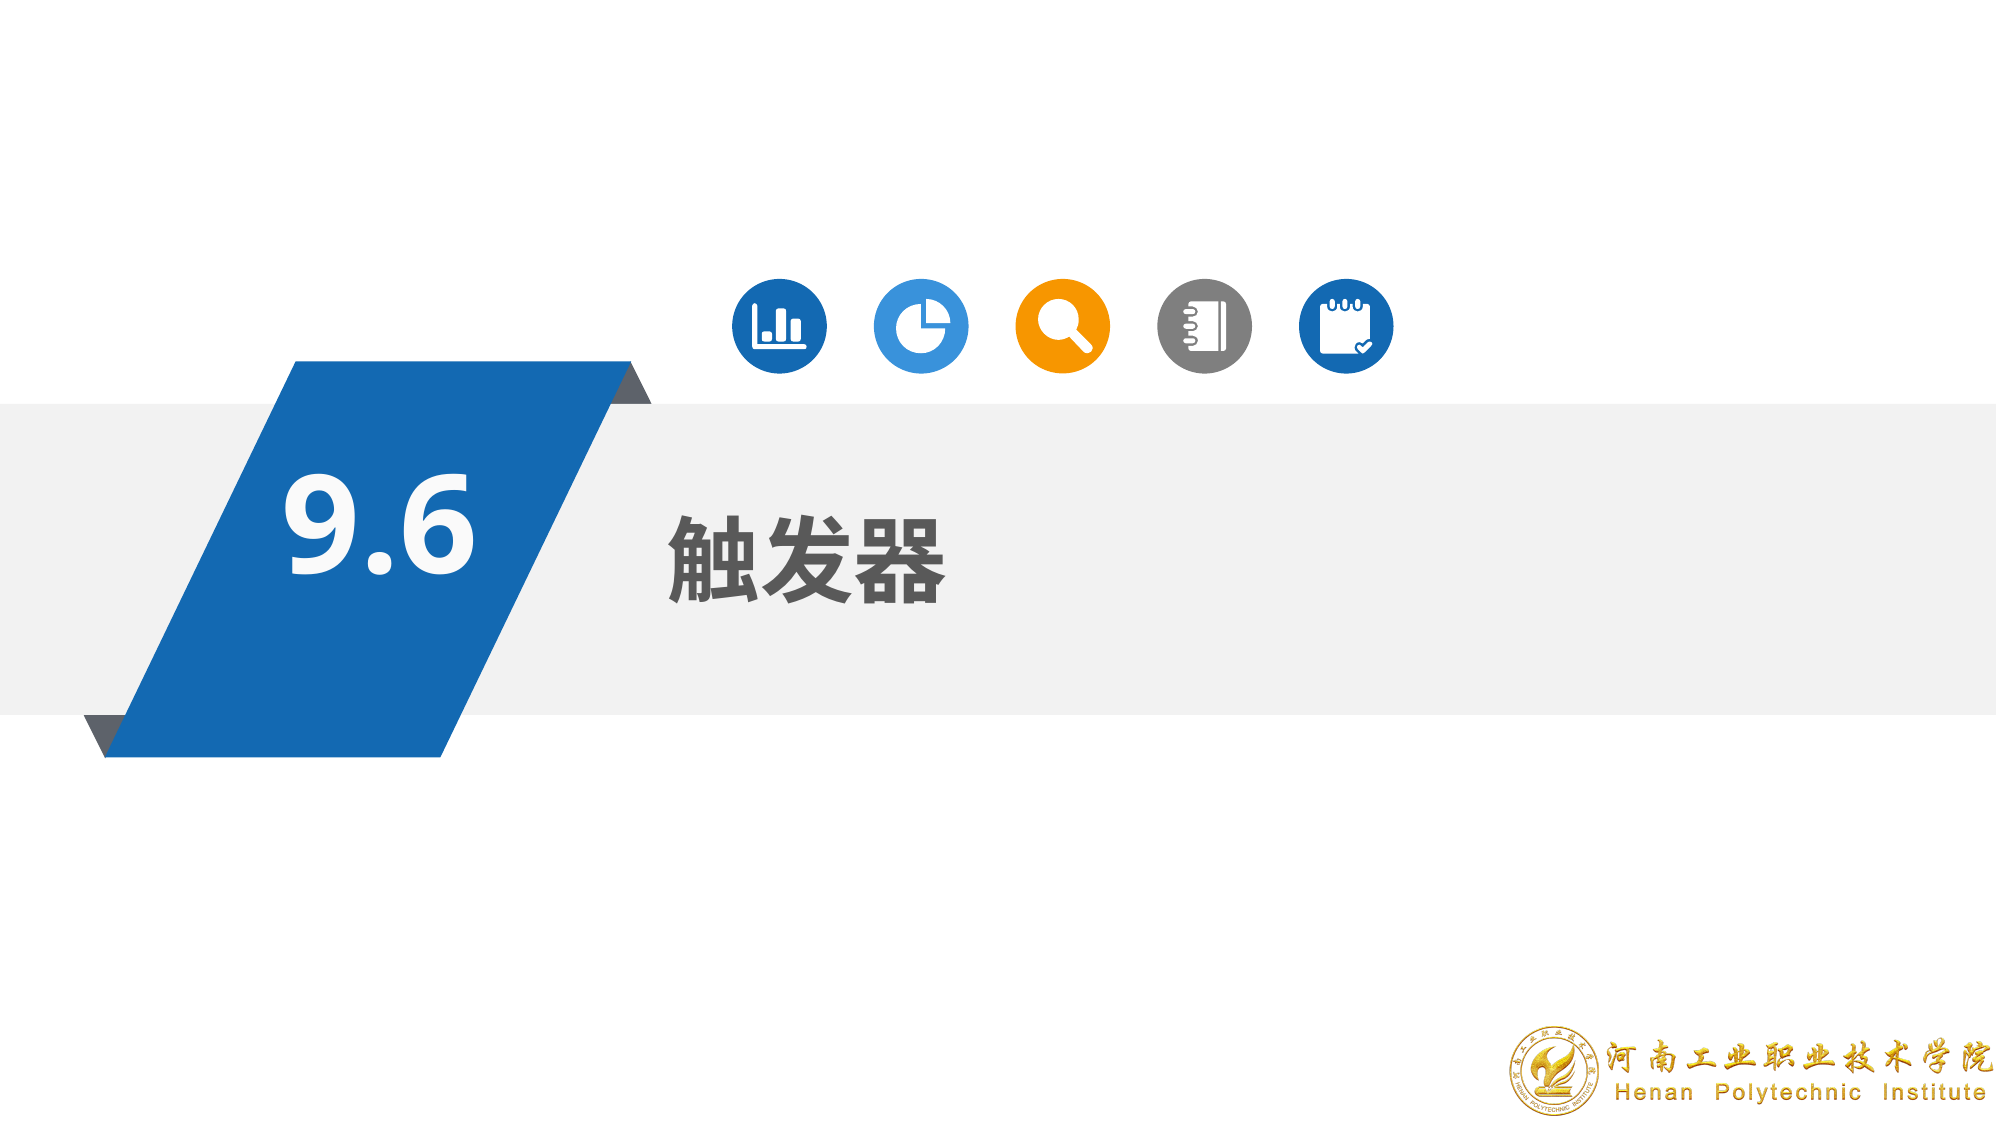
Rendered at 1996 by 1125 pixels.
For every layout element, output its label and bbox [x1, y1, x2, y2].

picture [1503, 1016, 1996, 1125]
text_box [1157, 278, 1253, 374]
text_box [1298, 278, 1394, 374]
text_box [1015, 278, 1111, 374]
text_box [0, 361, 1996, 759]
text_box [731, 278, 828, 374]
text_box [873, 278, 969, 374]
